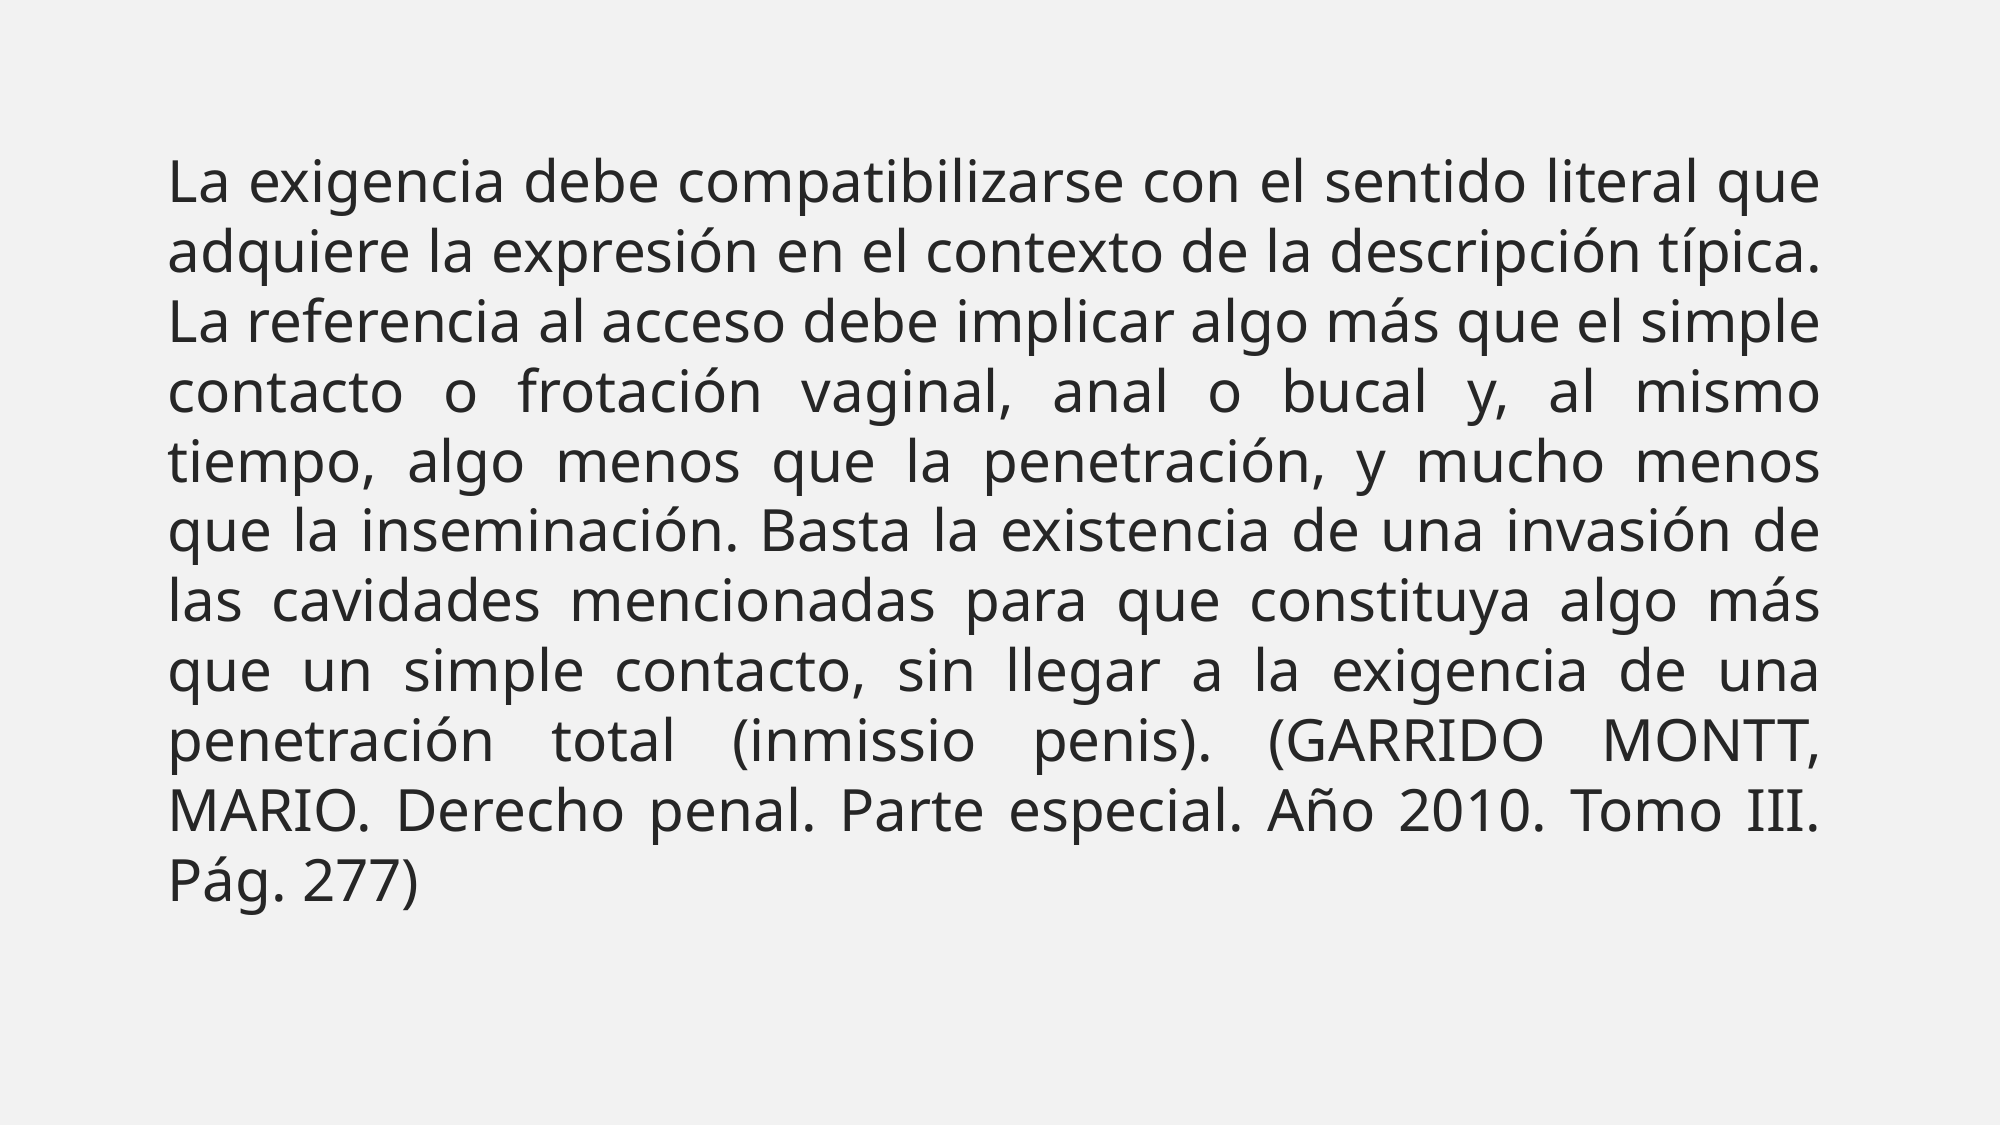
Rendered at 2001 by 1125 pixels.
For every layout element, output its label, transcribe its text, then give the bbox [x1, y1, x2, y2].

list La exigencia debe compatibilizarse con el sentido literal que adquiere la expresión en el contexto de la descripción típica. La referencia al acceso debe implicar algo más que el simple contacto o frotación vaginal, anal o bucal y, al mismo tiempo, algo menos que la penetración, y mucho menos que la inseminación. Basta la existencia de una invasión de las cavidades mencionadas para que constituya algo más que un simple contacto, sin llegar a la exigencia de una penetración total (inmissio penis). (GARRIDO MONTT, MARIO. Derecho penal. Parte especial. Año 2010. Tomo III. Pág. 277) [152, 136, 1837, 942]
